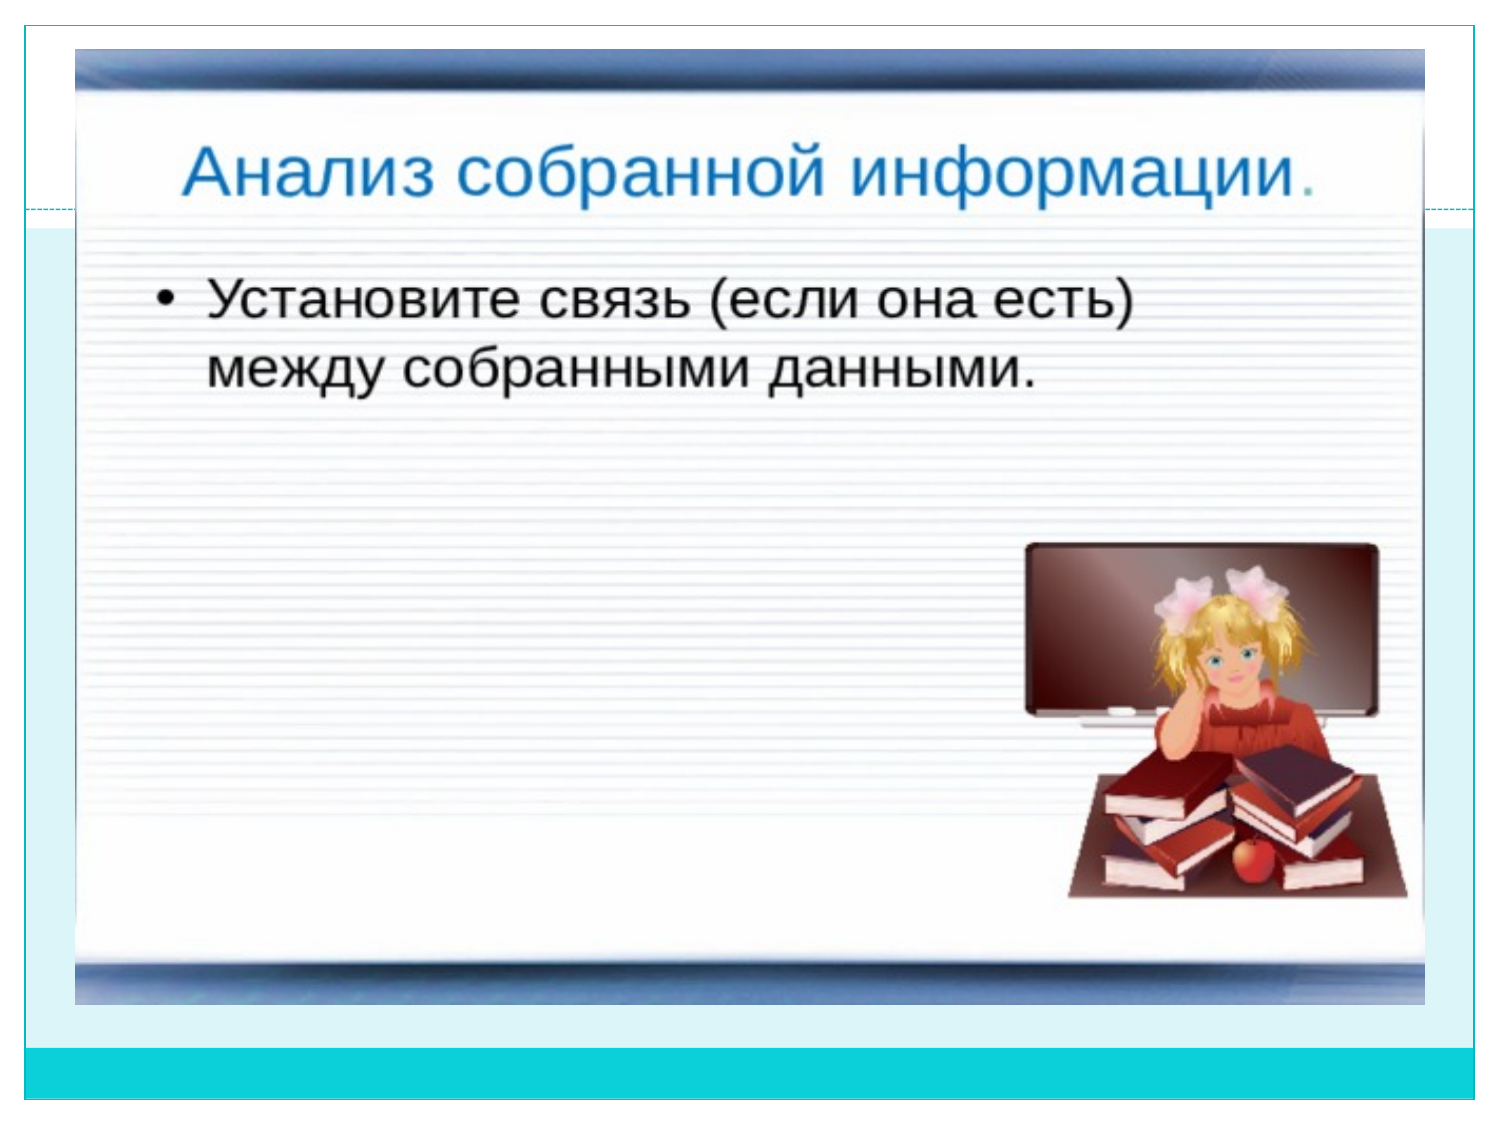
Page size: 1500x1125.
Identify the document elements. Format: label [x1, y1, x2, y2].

list [74, 49, 1426, 1006]
